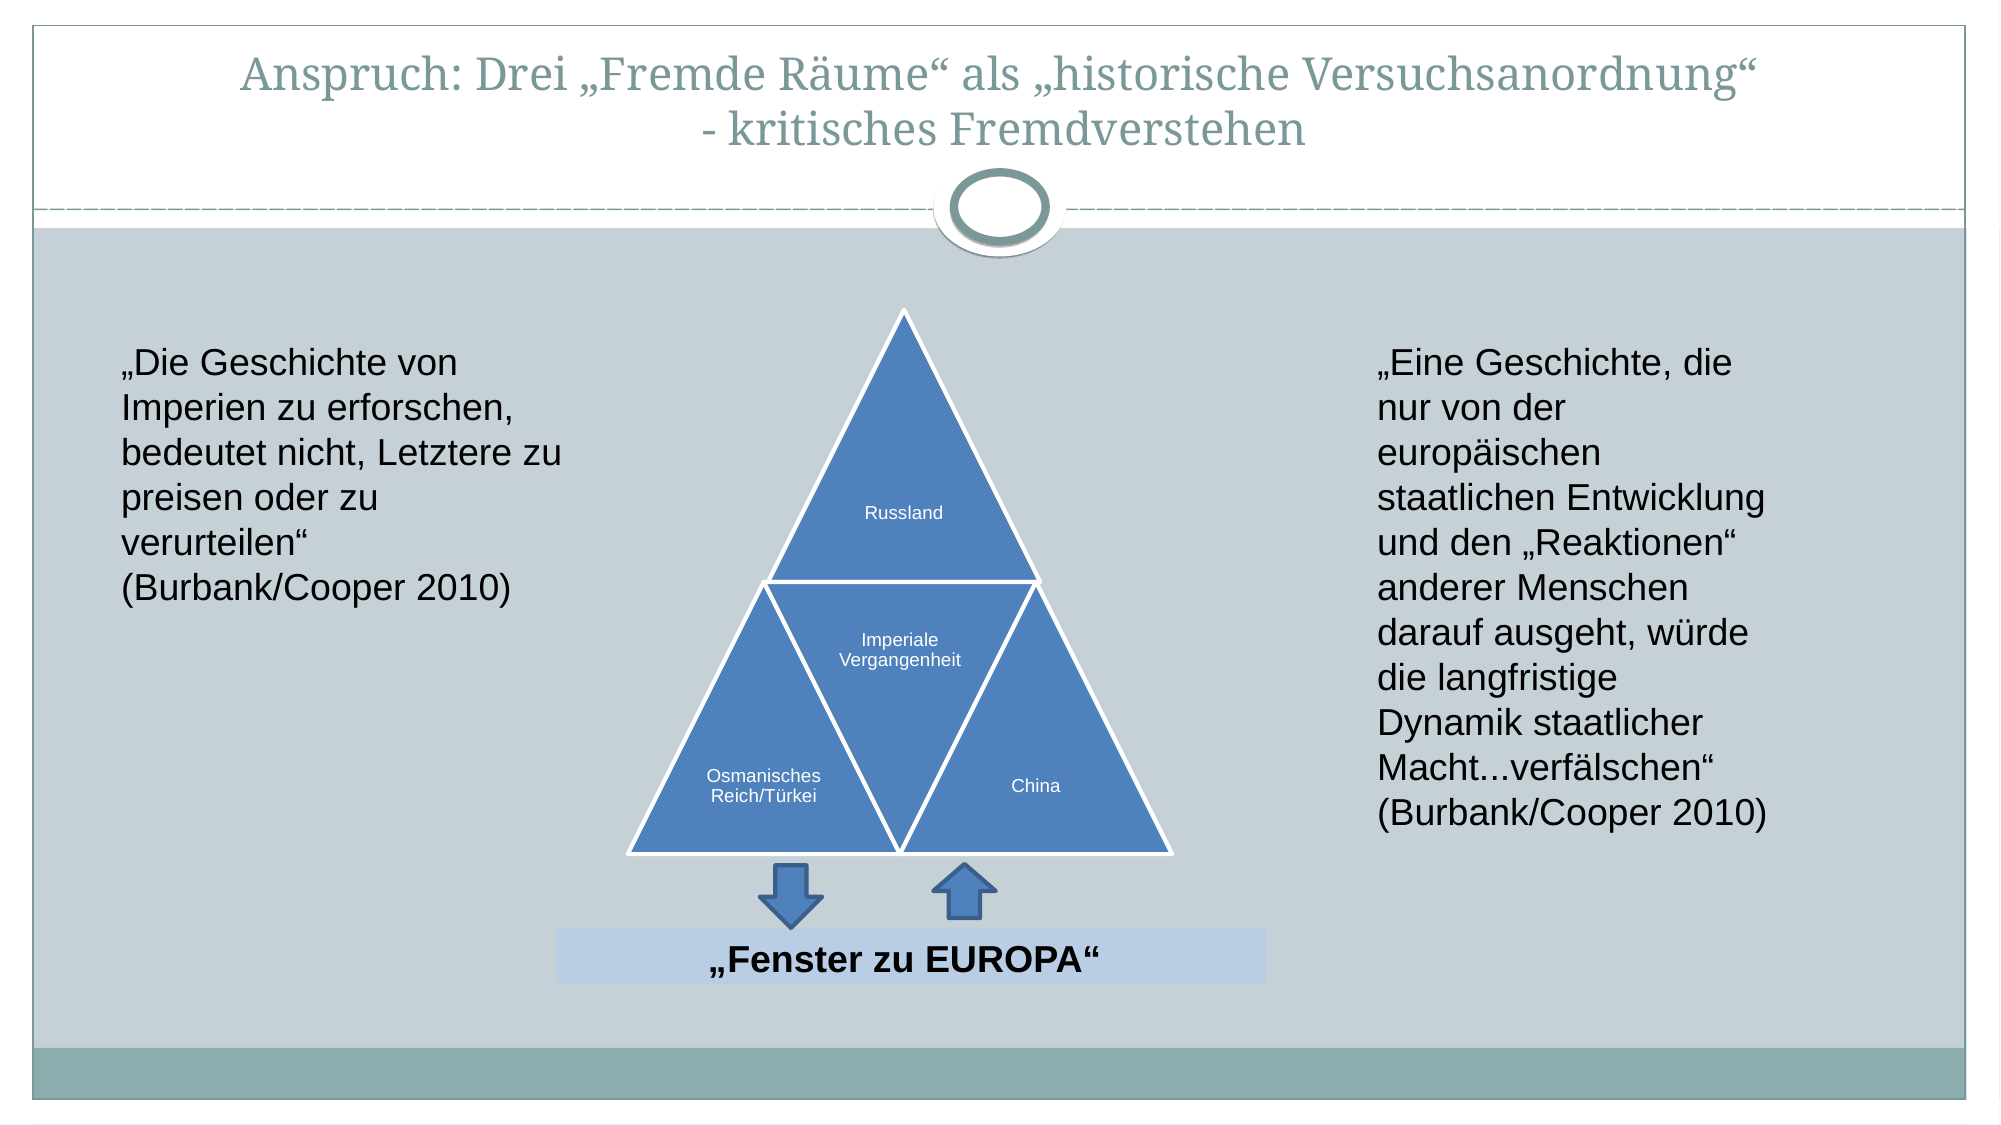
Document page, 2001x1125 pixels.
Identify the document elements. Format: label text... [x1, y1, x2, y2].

text_box Anspruch: Drei „Fremde Räume“ als „historische Versuchsanordnung“ - kritisches Fremdverstehen [65, 37, 1933, 162]
text_box „Fenster zu EUROPA“ [557, 927, 1266, 984]
text_box „Die Geschichte von Imperien zu erforschen, bedeutet nicht, Letztere zu preisen oder zu verurteilen“ (Burbank/Cooper 2010) [106, 330, 382, 595]
text_box „Eine Geschichte, die nur von der europäischen staatlichen Entwicklung und den „Reaktionen“ anderer Menschen darauf ausgeht, würde die langfristige Dynamik staatlicher Macht...verfälschen“ (Burbank/Cooper 2010) [1416, 330, 1788, 802]
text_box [387, 309, 1413, 855]
text_box [757, 863, 825, 931]
text_box [931, 863, 998, 921]
